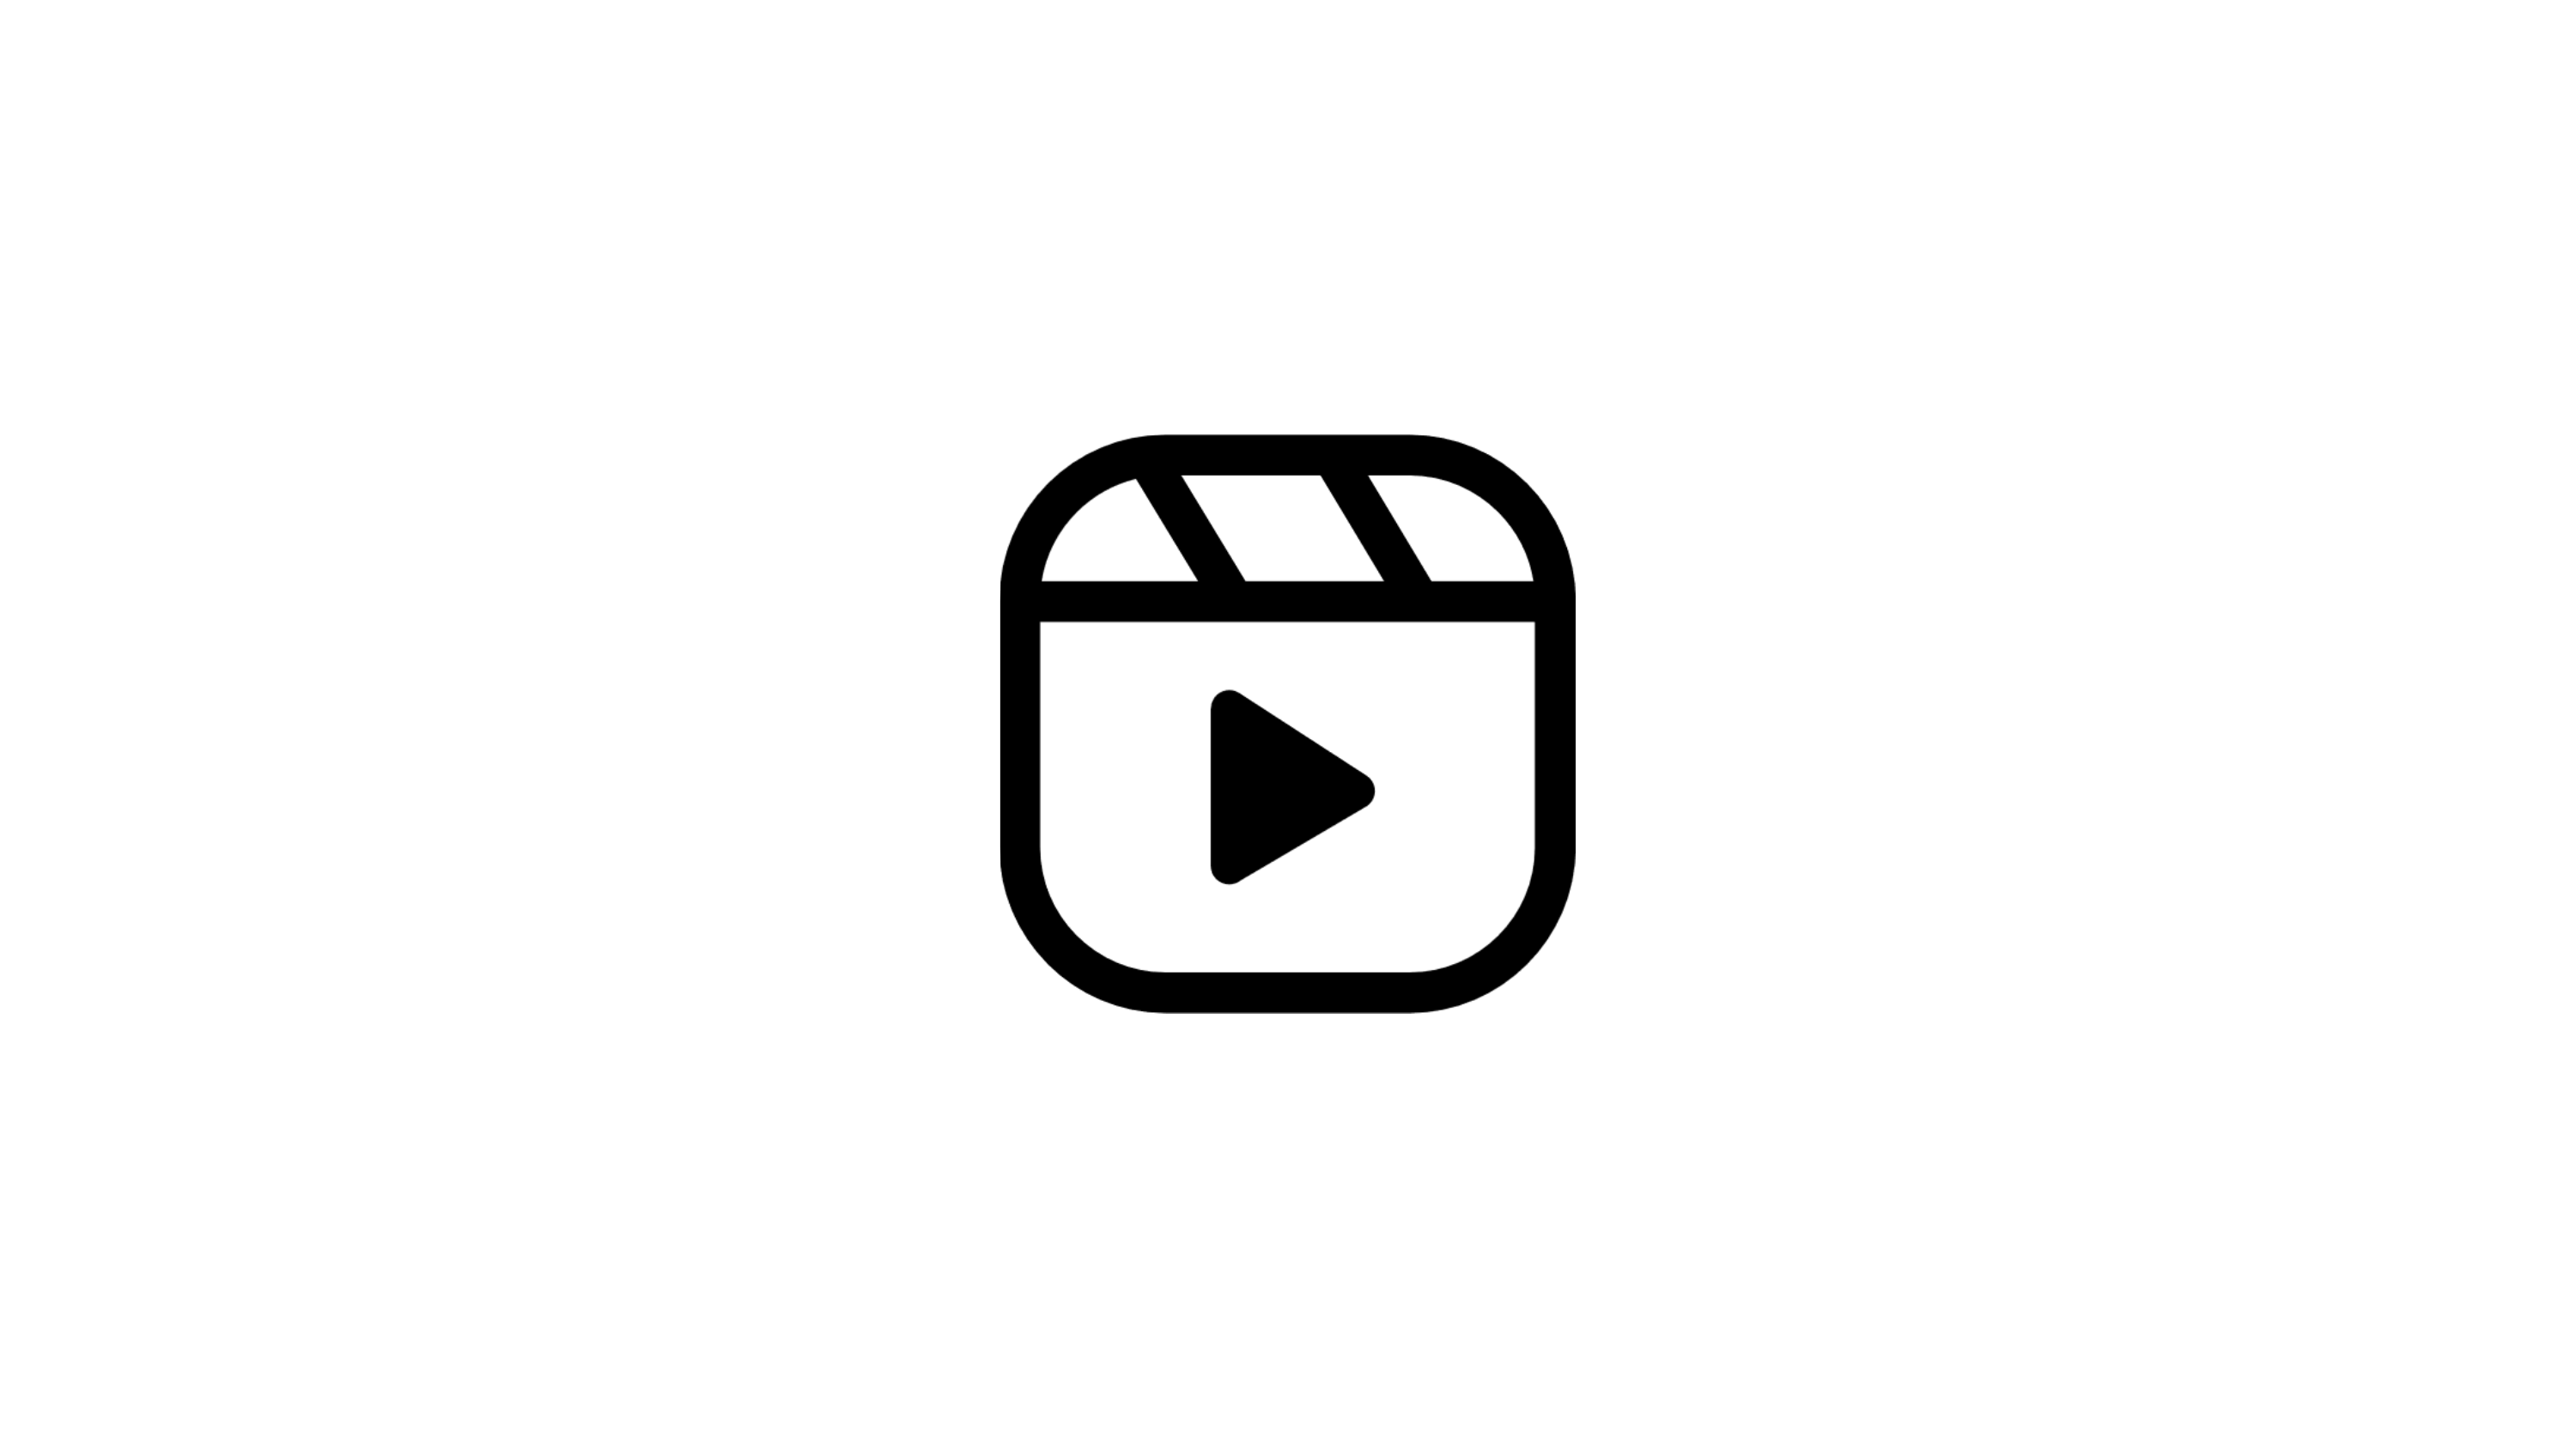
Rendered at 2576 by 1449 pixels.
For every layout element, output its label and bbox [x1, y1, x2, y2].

text_box [999, 434, 1576, 1015]
